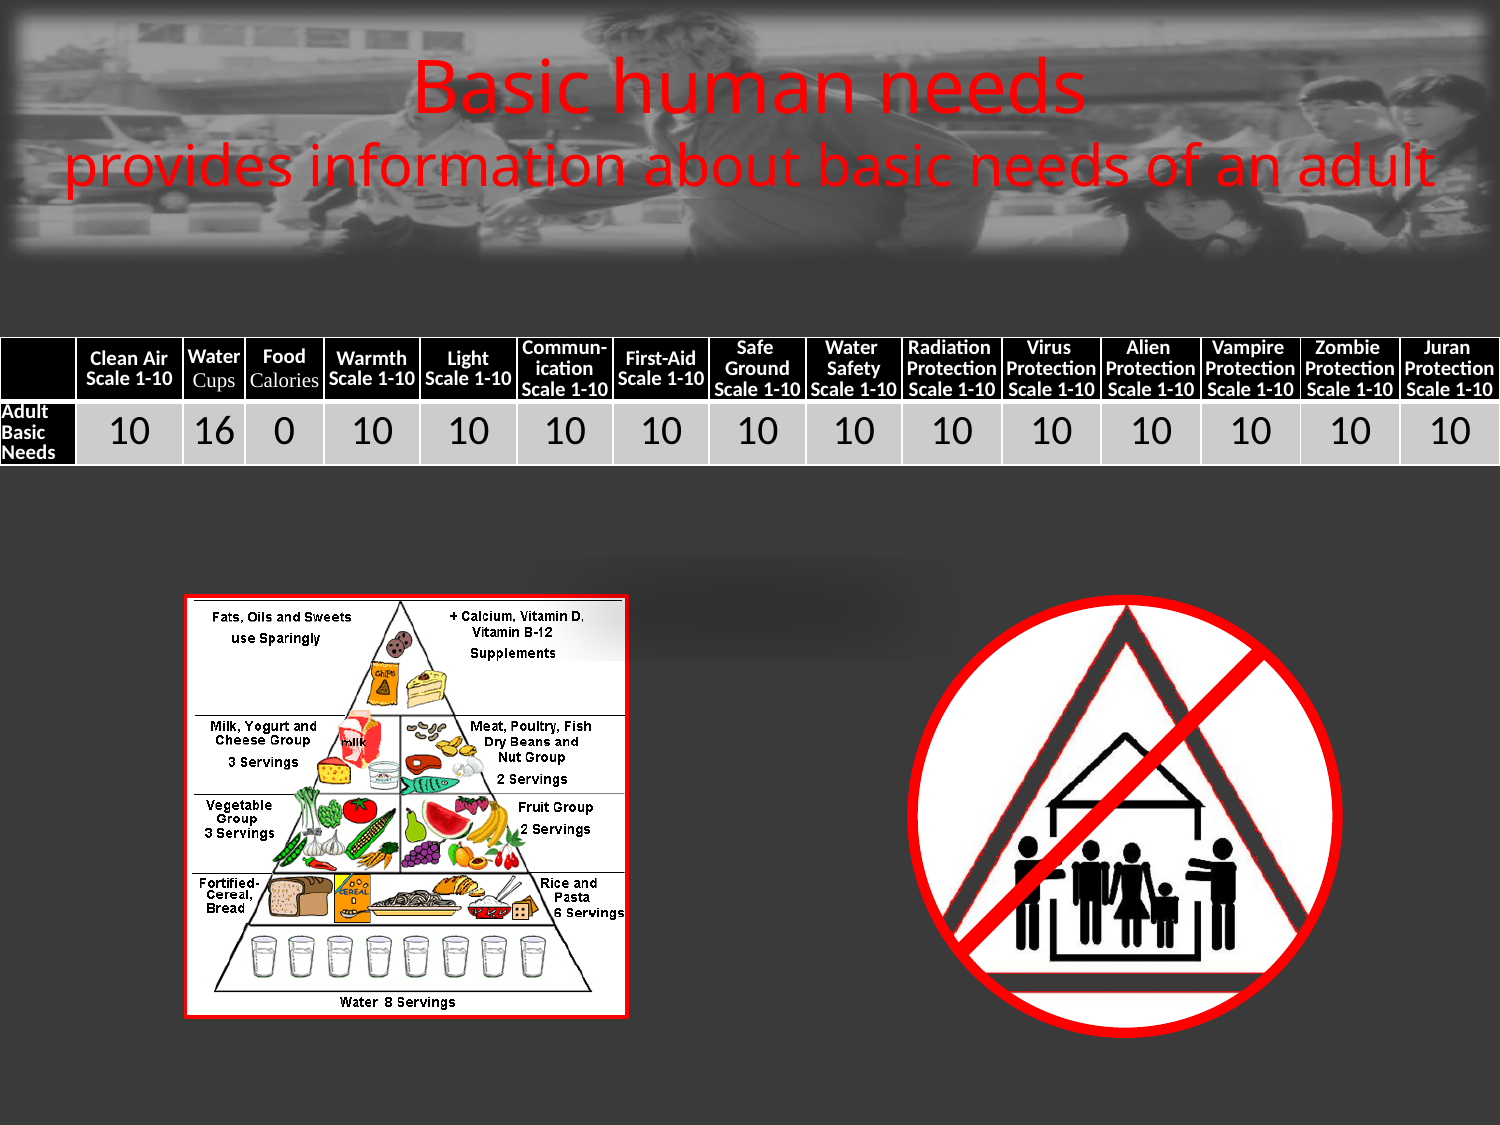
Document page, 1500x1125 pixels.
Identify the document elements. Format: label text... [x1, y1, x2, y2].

table_cell 10 [1102, 404, 1200, 464]
table_cell 10 [518, 404, 612, 464]
table_header First-Aid Scale 1-10 [614, 338, 708, 399]
table_header Warmth Scale 1-10 [325, 338, 419, 399]
table_cell 10 [421, 404, 516, 464]
table_header Juran Protection Scale 1-10 [1401, 338, 1499, 399]
table_header Food Calories [246, 338, 323, 399]
title Basic human needs provides information about basic needs of an adult [24, 24, 1475, 213]
table_cell 0 [246, 404, 323, 464]
table_cell 10 [1401, 404, 1499, 464]
table_cell 10 [710, 404, 805, 464]
table_header Radiation Protection Scale 1-10 [903, 338, 1001, 399]
table_header Zombie Protection Scale 1-10 [1301, 338, 1399, 399]
table_header Virus Protection Scale 1-10 [1003, 338, 1100, 399]
table_cell 10 [325, 404, 419, 464]
table_header Water Safety Scale 1-10 [807, 338, 901, 399]
table_header Light Scale 1-10 [421, 338, 516, 399]
table_header Commun- ication Scale 1-10 [518, 338, 612, 399]
table_cell 10 [77, 404, 182, 464]
table_cell 10 [903, 404, 1001, 464]
table_header Vampire Protection Scale 1-10 [1202, 338, 1300, 399]
picture [912, 599, 1338, 1034]
table_cell 10 [1202, 404, 1300, 464]
table_header [1, 338, 75, 399]
picture [187, 597, 626, 1016]
table_cell 10 [1003, 404, 1100, 464]
table_header Clean Air Scale 1-10 [77, 338, 182, 399]
table_cell 10 [1301, 404, 1399, 464]
table_cell 10 [807, 404, 901, 464]
table_header Water Cups [184, 338, 244, 399]
table_cell Adult Basic Needs [1, 404, 75, 464]
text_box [962, 649, 1263, 951]
table_header Alien Protection Scale 1-10 [1102, 338, 1200, 399]
table_header Safe Ground Scale 1-10 [710, 338, 805, 399]
table_cell 16 [184, 404, 244, 464]
table_cell 10 [614, 404, 708, 464]
